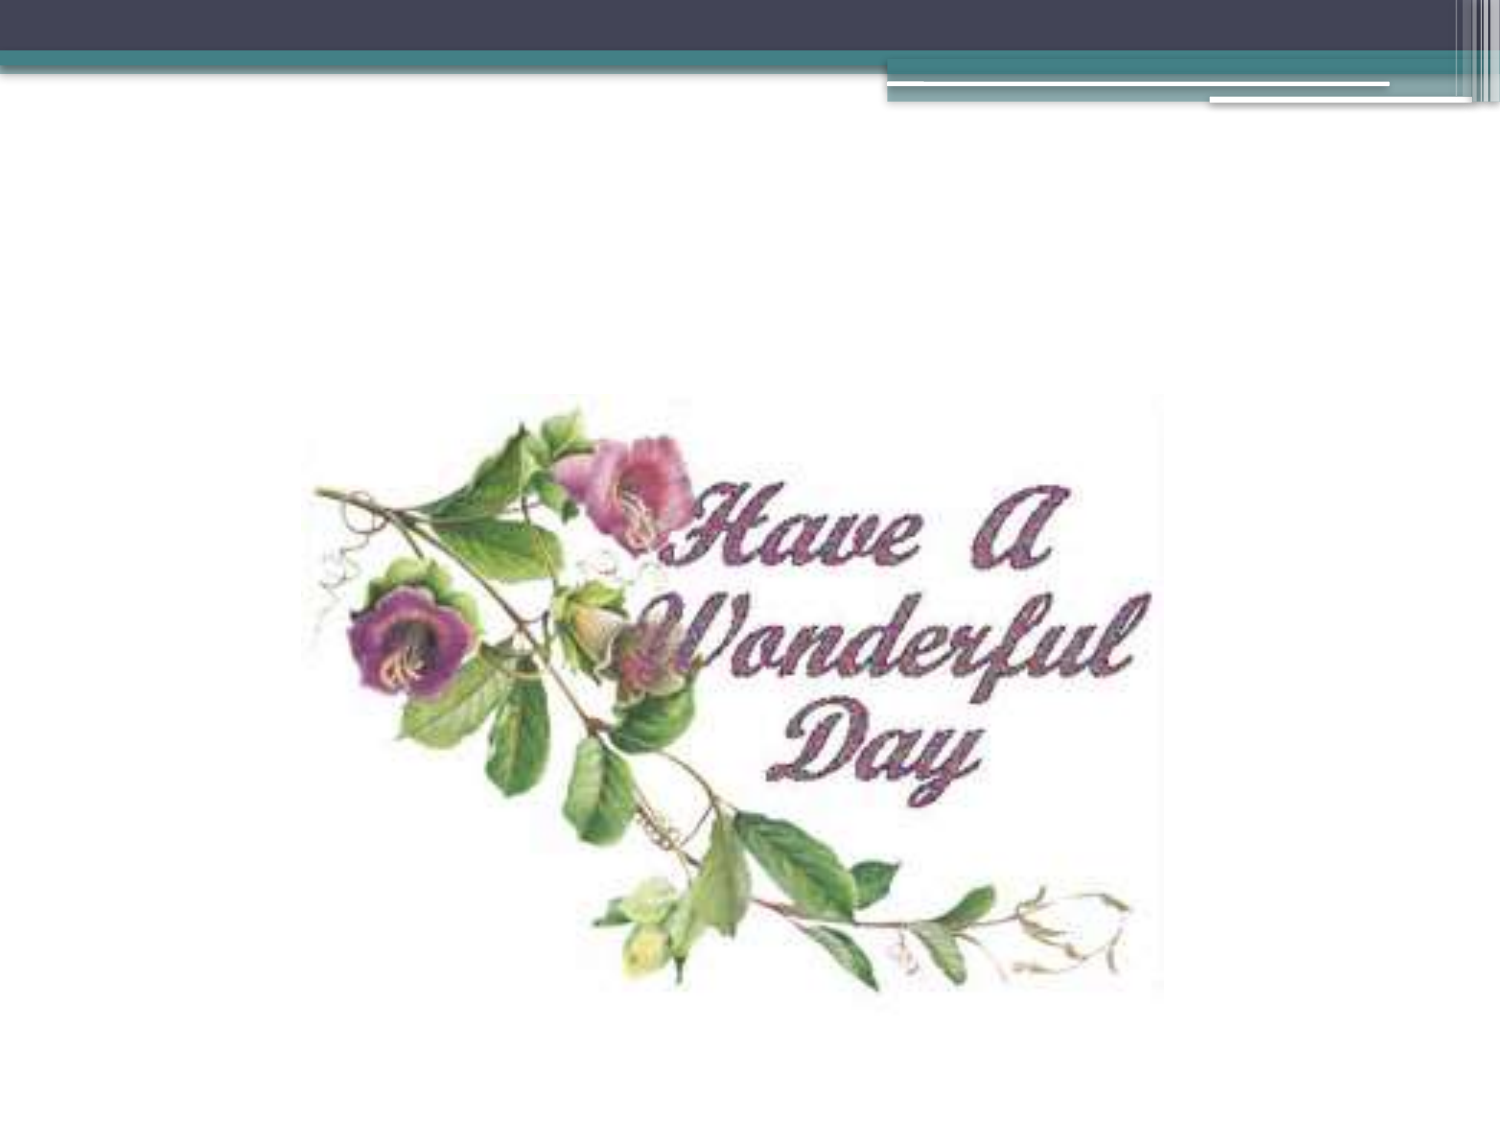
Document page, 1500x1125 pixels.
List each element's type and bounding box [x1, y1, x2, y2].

list [300, 394, 1164, 1028]
